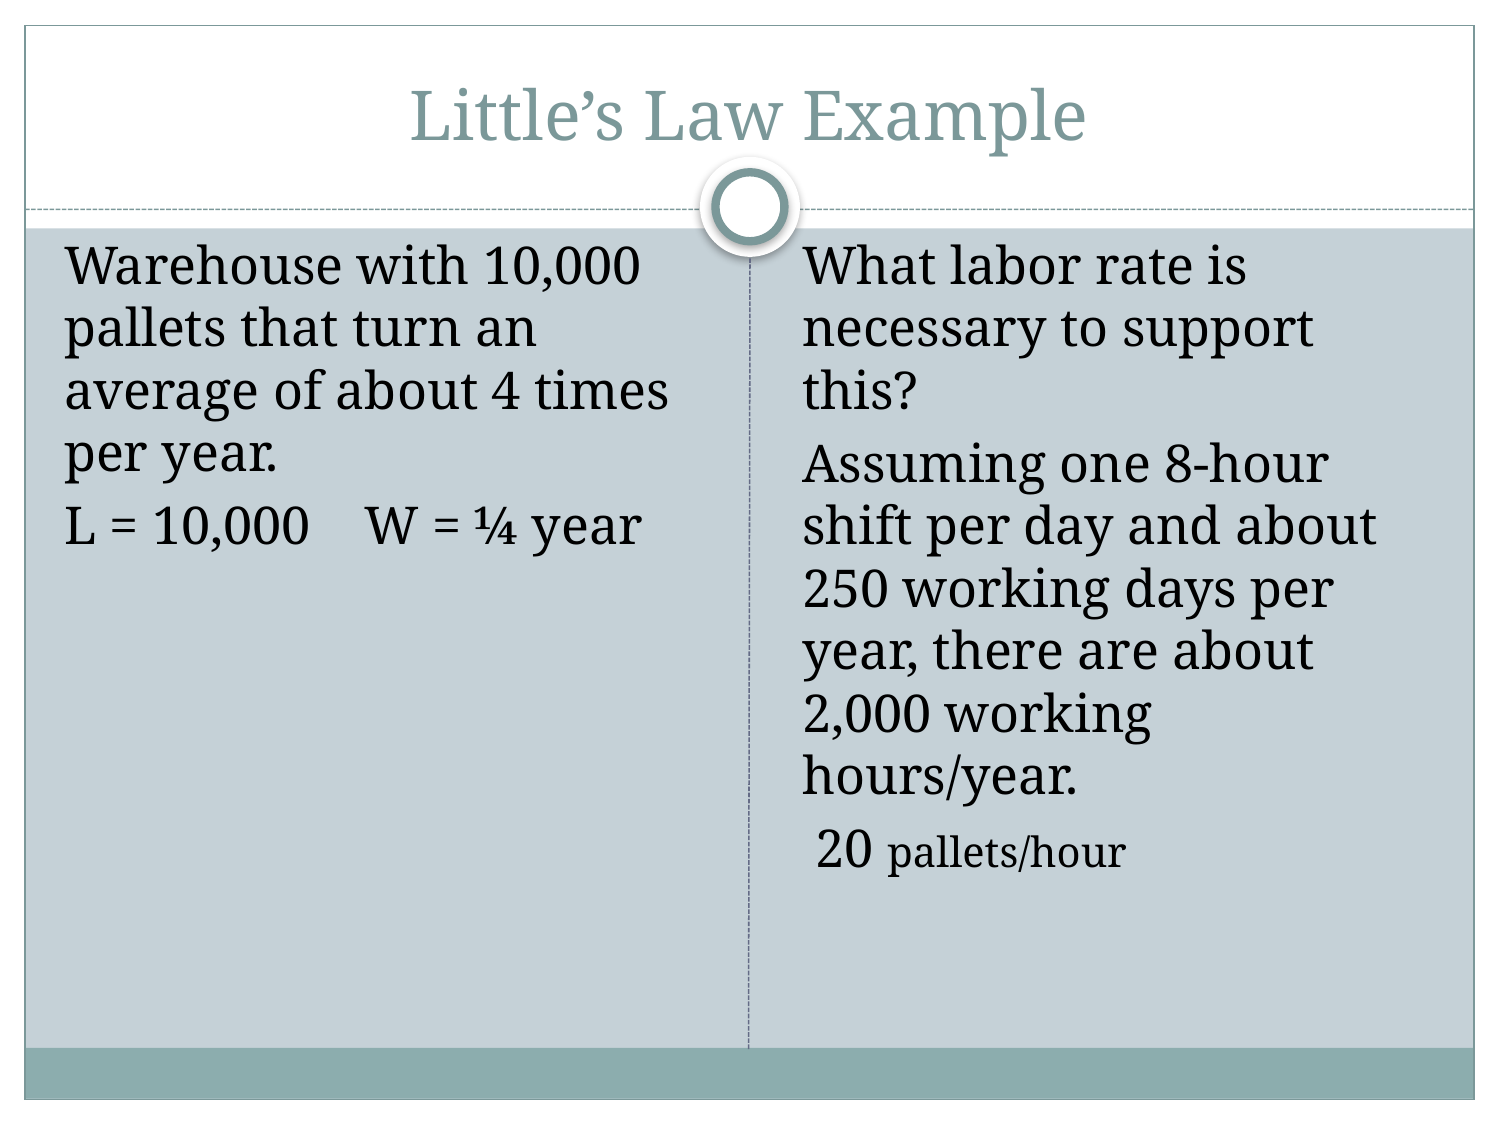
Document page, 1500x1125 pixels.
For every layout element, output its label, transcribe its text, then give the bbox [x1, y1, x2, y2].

title Little’s Law Example [49, 37, 1450, 162]
